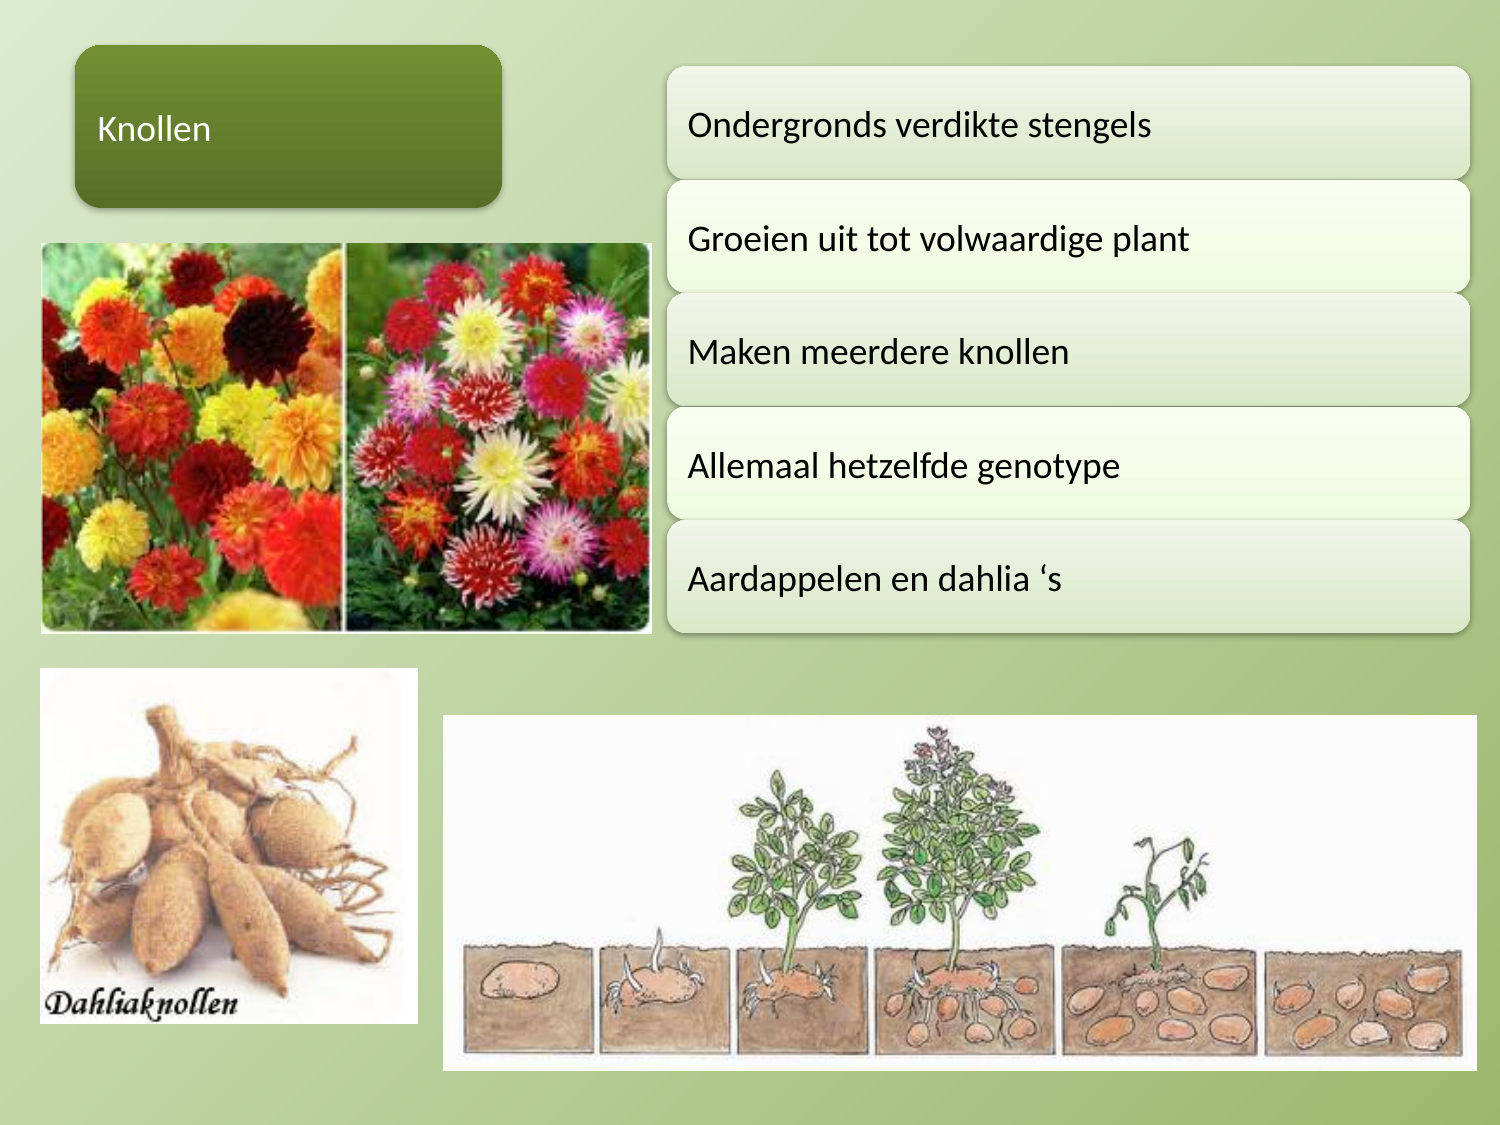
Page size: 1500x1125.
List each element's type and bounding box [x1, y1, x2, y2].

text_box [74, 44, 503, 209]
picture [443, 715, 1477, 1071]
picture [40, 668, 418, 1024]
list [666, 66, 1471, 634]
picture [41, 243, 653, 634]
